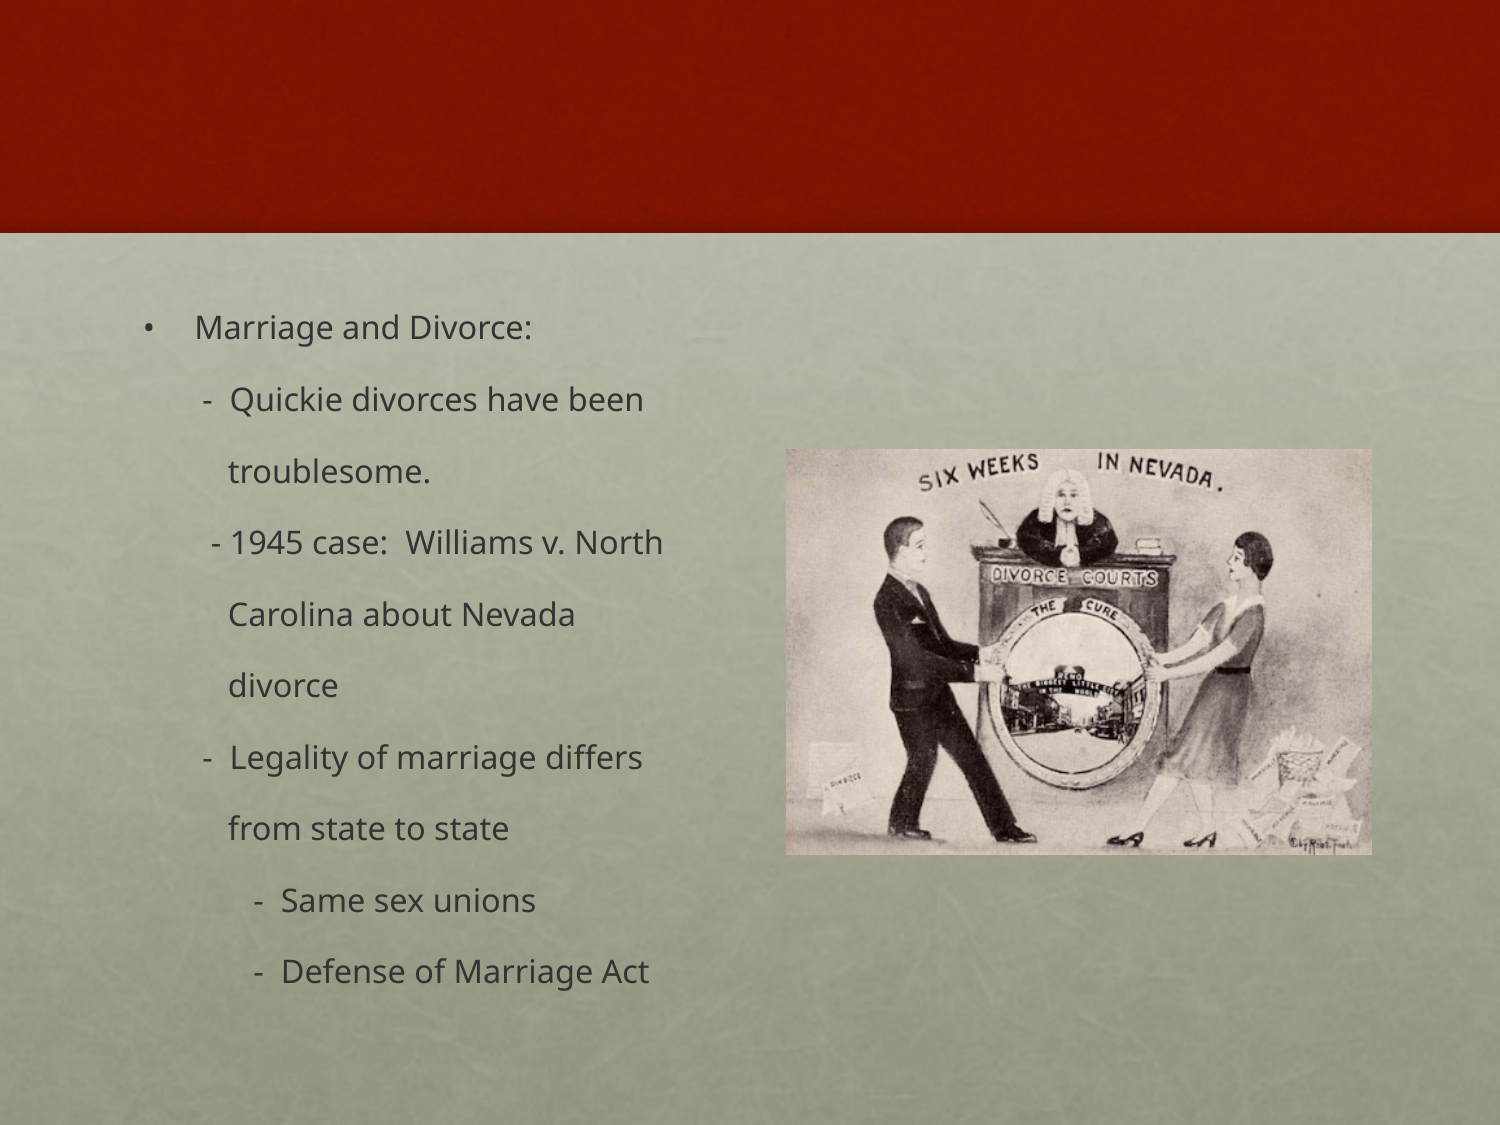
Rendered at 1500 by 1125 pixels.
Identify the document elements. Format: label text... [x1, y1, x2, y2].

list Marriage and Divorce: - Quickie divorces have been troublesome. - 1945 case: Williams v. North Carolina about Nevada divorce - Legality of marriage differs from state to state - Same sex unions - Defense of Marriage Act [127, 299, 713, 1005]
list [786, 299, 1373, 1006]
picture [0, 214, 1500, 1125]
